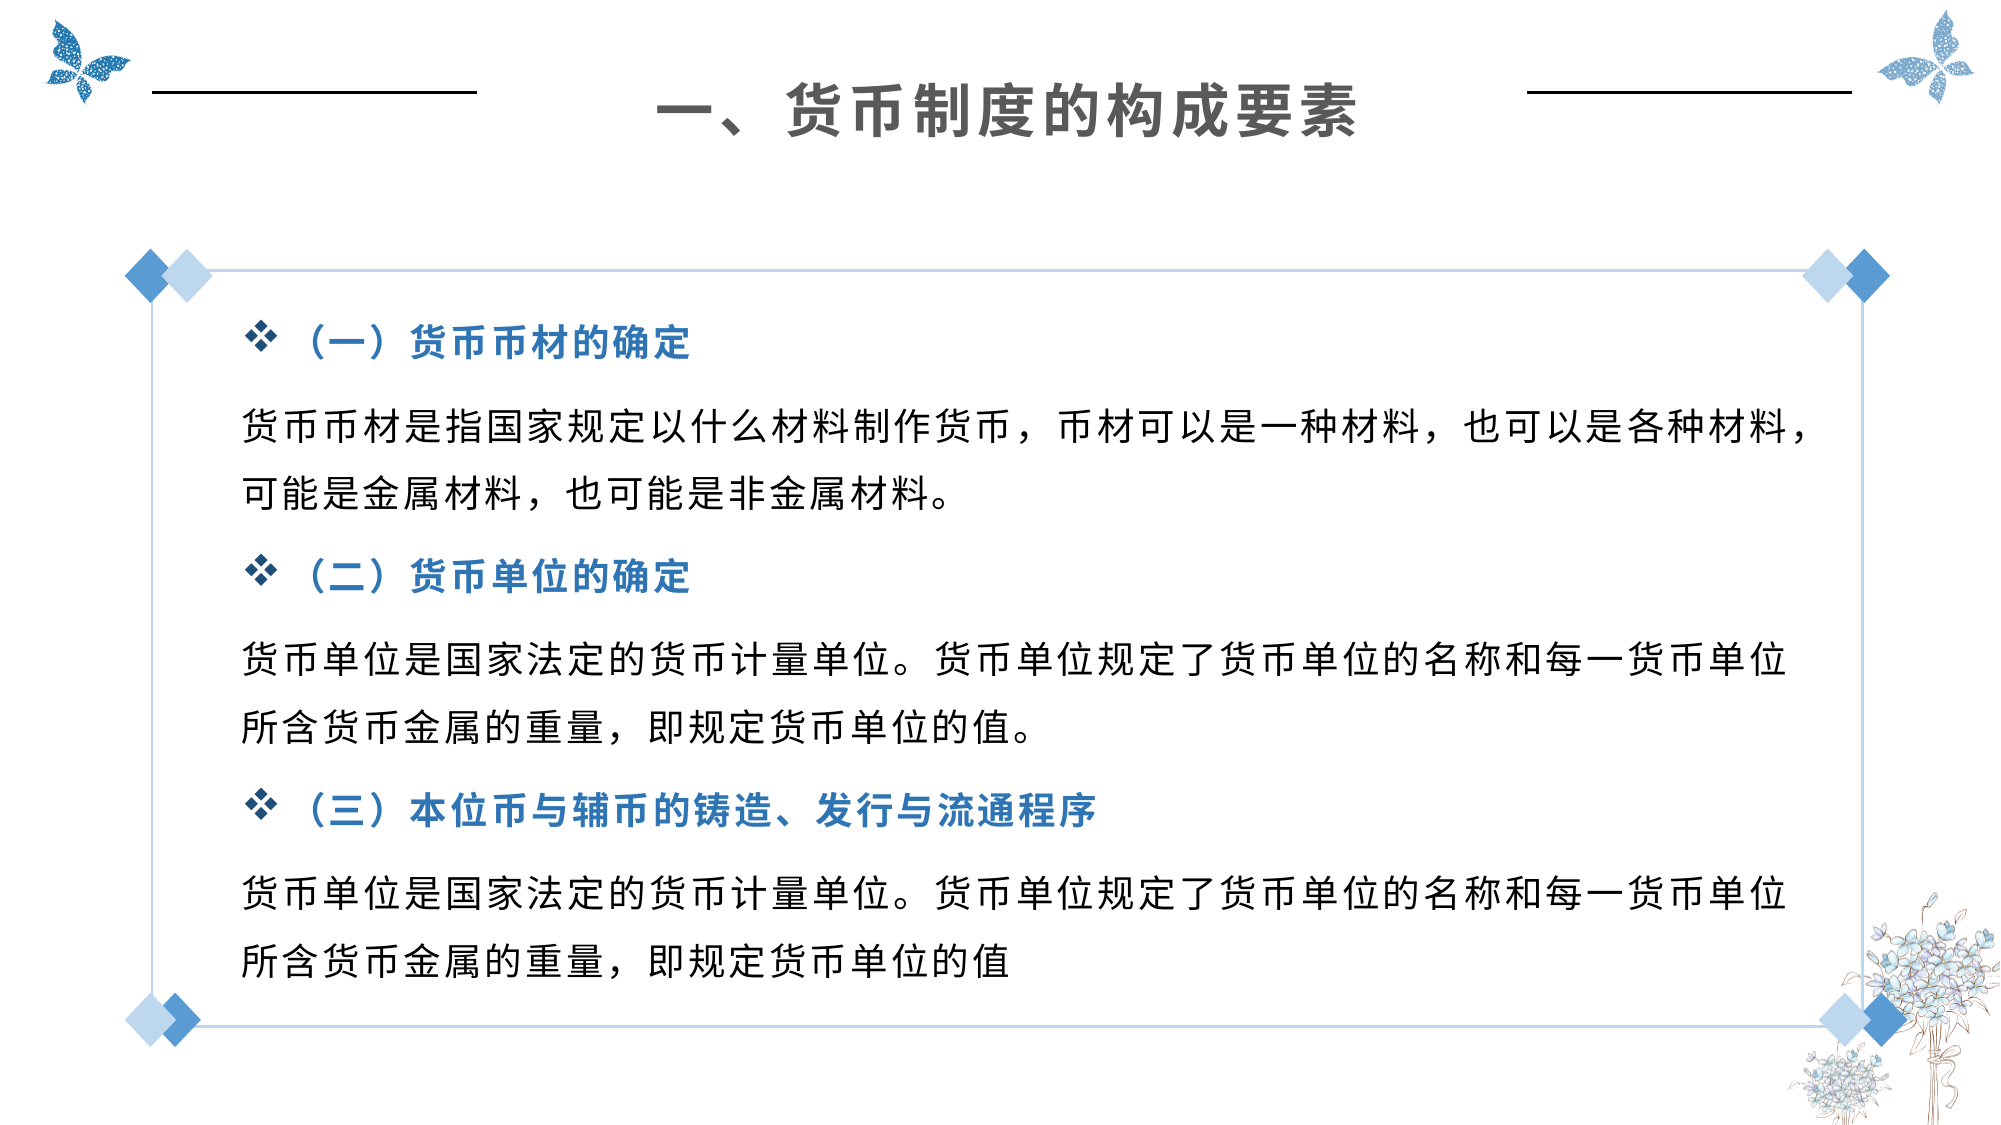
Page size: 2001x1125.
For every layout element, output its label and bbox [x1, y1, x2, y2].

text_box [124, 248, 1908, 1048]
text_box [151, 66, 1852, 153]
picture [1788, 892, 2000, 1125]
